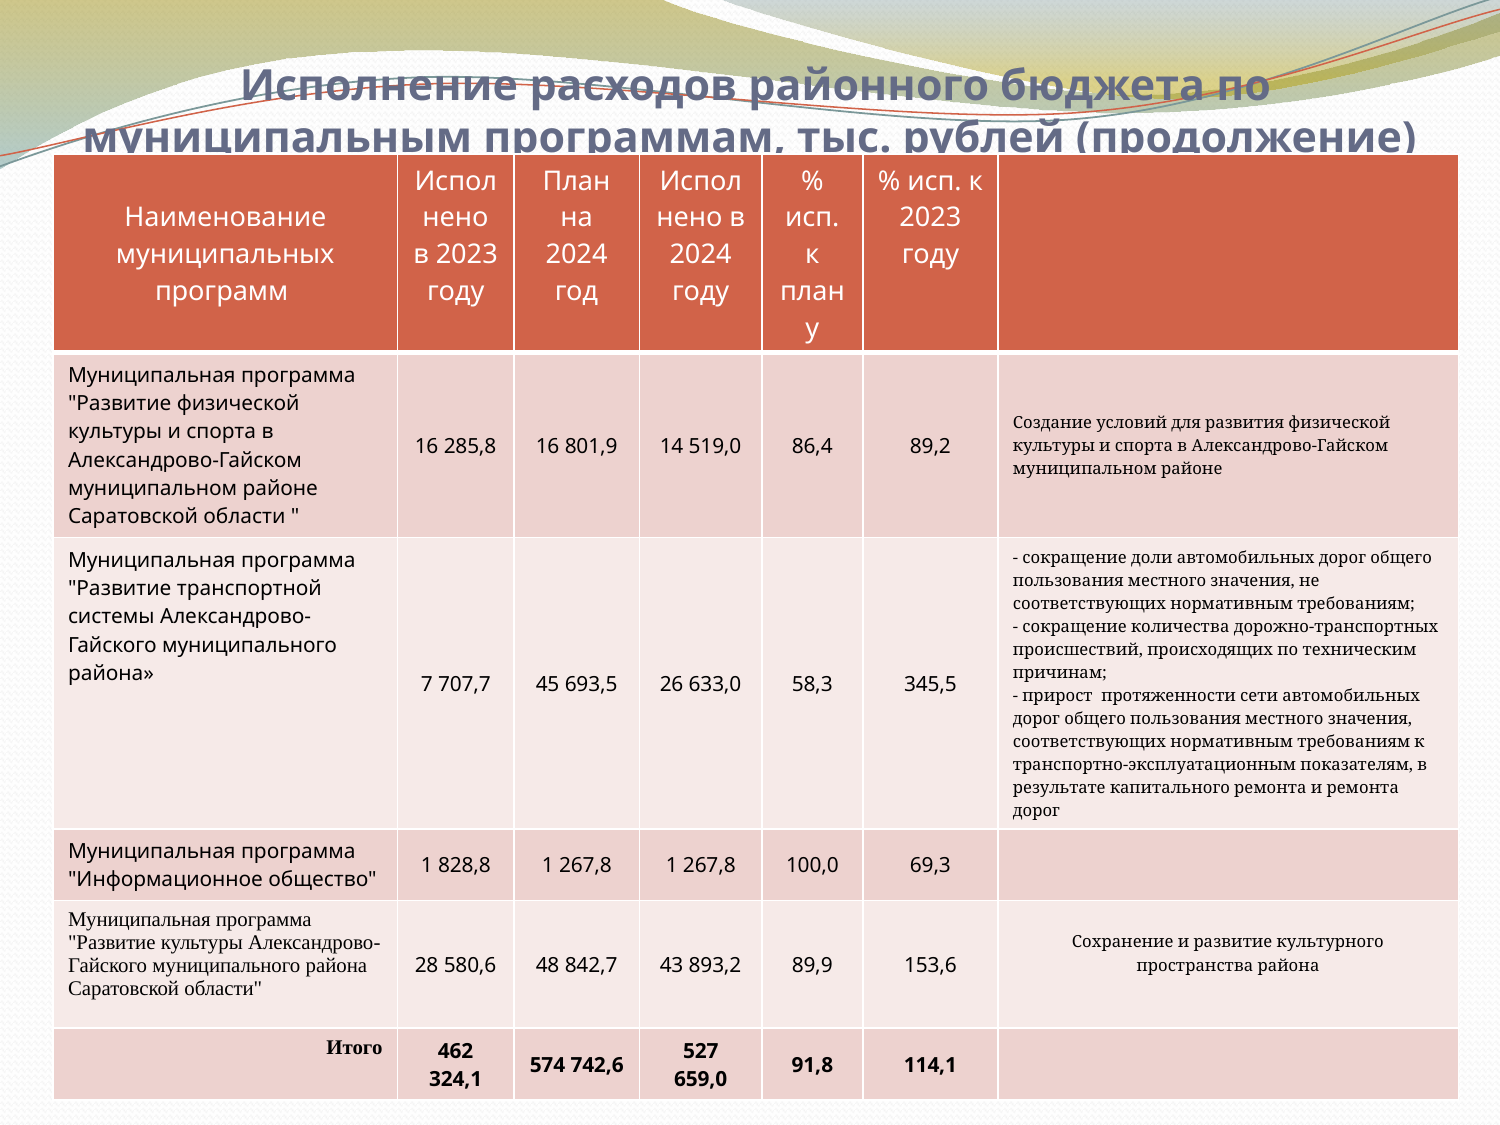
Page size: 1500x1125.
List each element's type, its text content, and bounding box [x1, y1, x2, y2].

title Исполнение расходов районного бюджета по муниципальным программам, тыс. рублей (продолжение) [75, 19, 1425, 153]
table_cell 14 519,0 [640, 355, 761, 537]
table_cell 100,0 [763, 830, 862, 900]
table_cell 69,3 [864, 830, 997, 900]
table_cell 28 580,6 [398, 901, 513, 1027]
table_cell Муниципальная программа "Информационное общество" [54, 830, 397, 900]
table_cell 153,6 [864, 901, 997, 1027]
table_header [999, 155, 1458, 350]
table_cell 7 707,7 [398, 538, 513, 828]
table_cell 1 267,8 [640, 830, 761, 900]
table_cell 89,2 [864, 355, 997, 537]
table_cell 89,9 [763, 901, 862, 1027]
table_cell Муниципальная программа "Развитие физической культуры и спорта в Александрово-Гайском муниципальном районе Саратовской области " [54, 355, 397, 537]
table_cell 43 893,2 [640, 901, 761, 1027]
table_cell - сокращение доли автомобильных дорог общего пользования местного значения, не соответствующих нормативным требованиям; - сокращение количества дорожно-транспортных происшествий, происходящих по техническим причинам; - прирост протяженности сети автомобильных дорог общего пользования местного значения, соответствующих нормативным требованиям к транспортно-эксплуатационным показателям, в результате капитального ремонта и ремонта дорог [999, 538, 1458, 828]
table_cell 1 267,8 [515, 830, 639, 900]
table_header Исполнено в 2024 году [640, 155, 761, 350]
table_cell 114,1 [864, 1029, 997, 1099]
table_cell Итого [54, 1029, 397, 1099]
table_cell [999, 1029, 1458, 1099]
table_header % исп. к плану [763, 155, 862, 350]
table_header План на 2024 год [515, 155, 639, 350]
table_cell Муниципальная программа "Развитие транспортной системы Александрово-Гайского муниципального района» [54, 538, 397, 828]
table_cell 527 659,0 [640, 1029, 761, 1099]
table_cell 16 285,8 [398, 355, 513, 537]
table_cell 1 828,8 [398, 830, 513, 900]
table_cell 91,8 [763, 1029, 862, 1099]
table_cell 26 633,0 [640, 538, 761, 828]
table_header Исполнено в 2023 году [398, 155, 513, 350]
table_cell 45 693,5 [515, 538, 639, 828]
table_cell 345,5 [864, 538, 997, 828]
table_cell Муниципальная программа "Развитие культуры Александрово-Гайского муниципального района Саратовской области" [54, 901, 397, 1027]
table_cell Создание условий для развития физической культуры и спорта в Александрово-Гайском муниципальном районе [999, 355, 1458, 537]
table_cell 16 801,9 [515, 355, 639, 537]
table_header Наименование муниципальных программ [54, 155, 397, 350]
table_cell 86,4 [763, 355, 862, 537]
table_cell 574 742,6 [515, 1029, 639, 1099]
table_cell 48 842,7 [515, 901, 639, 1027]
table_cell Сохранение и развитие культурного пространства района [999, 901, 1458, 1027]
table_cell [999, 830, 1458, 900]
table_header % исп. к 2023 году [864, 155, 997, 350]
table_cell 462 324,1 [398, 1029, 513, 1099]
table_cell 58,3 [763, 538, 862, 828]
